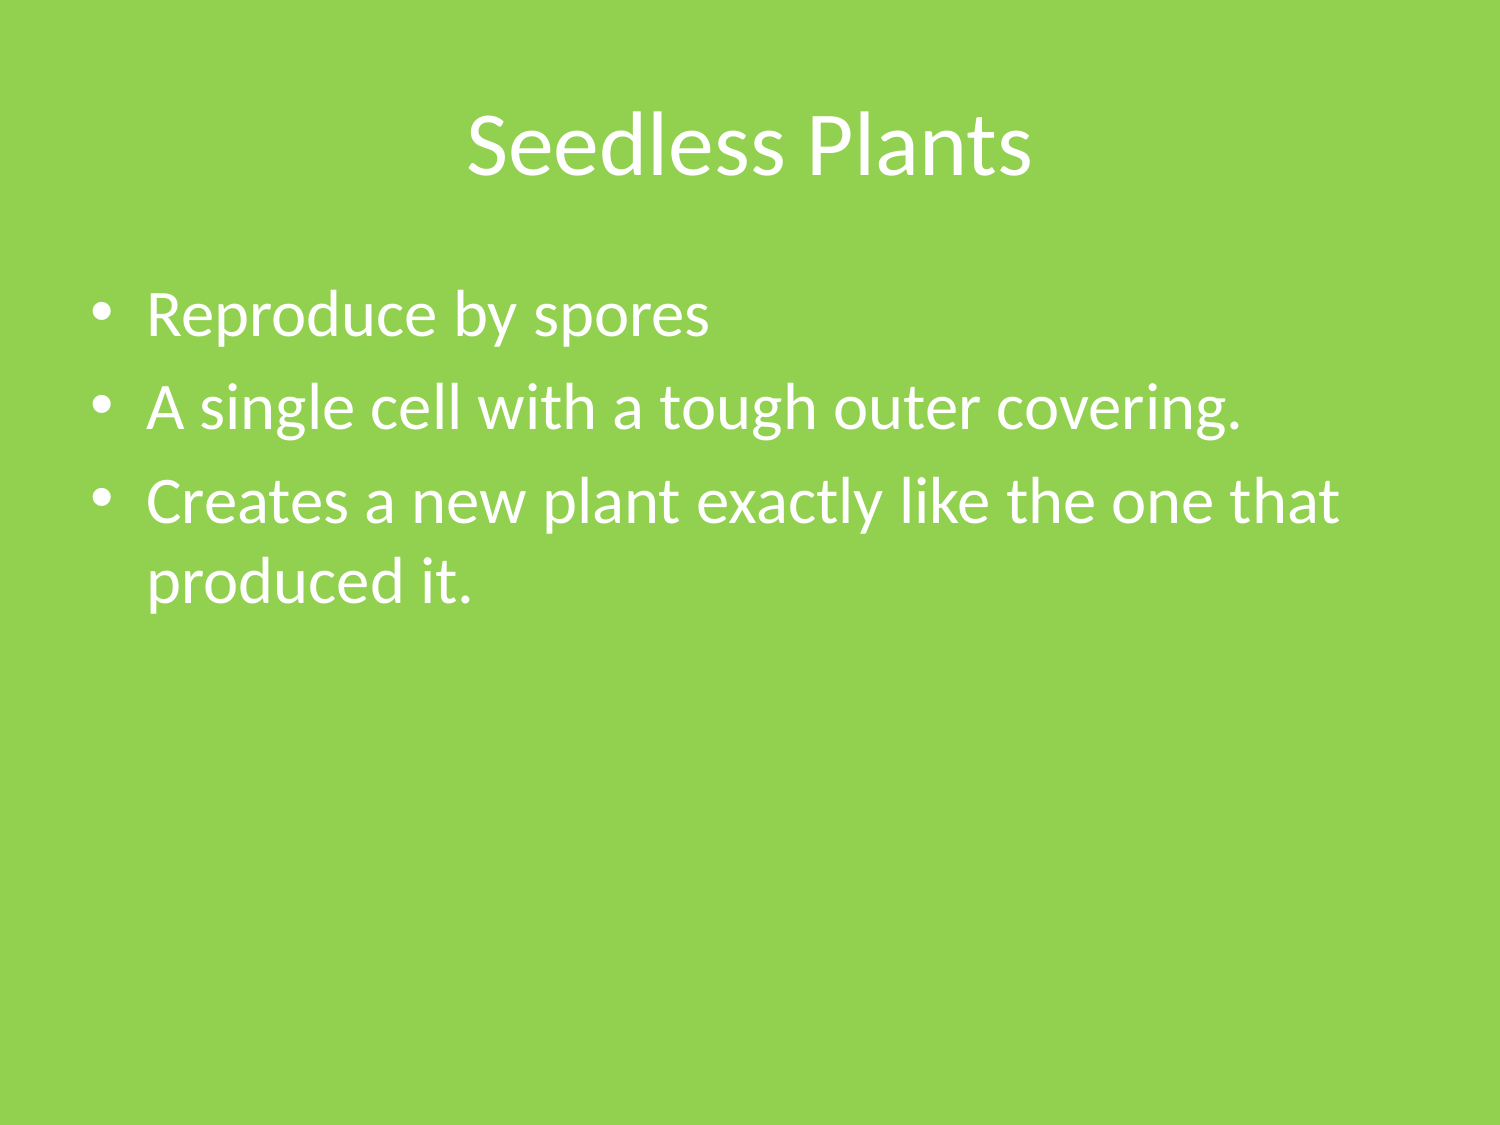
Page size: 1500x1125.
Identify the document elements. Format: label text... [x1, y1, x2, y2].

list Reproduce by spores A single cell with a tough outer covering. Creates a new plant exactly like the one that produced it. [75, 262, 1425, 1005]
title Seedless Plants [75, 45, 1425, 233]
